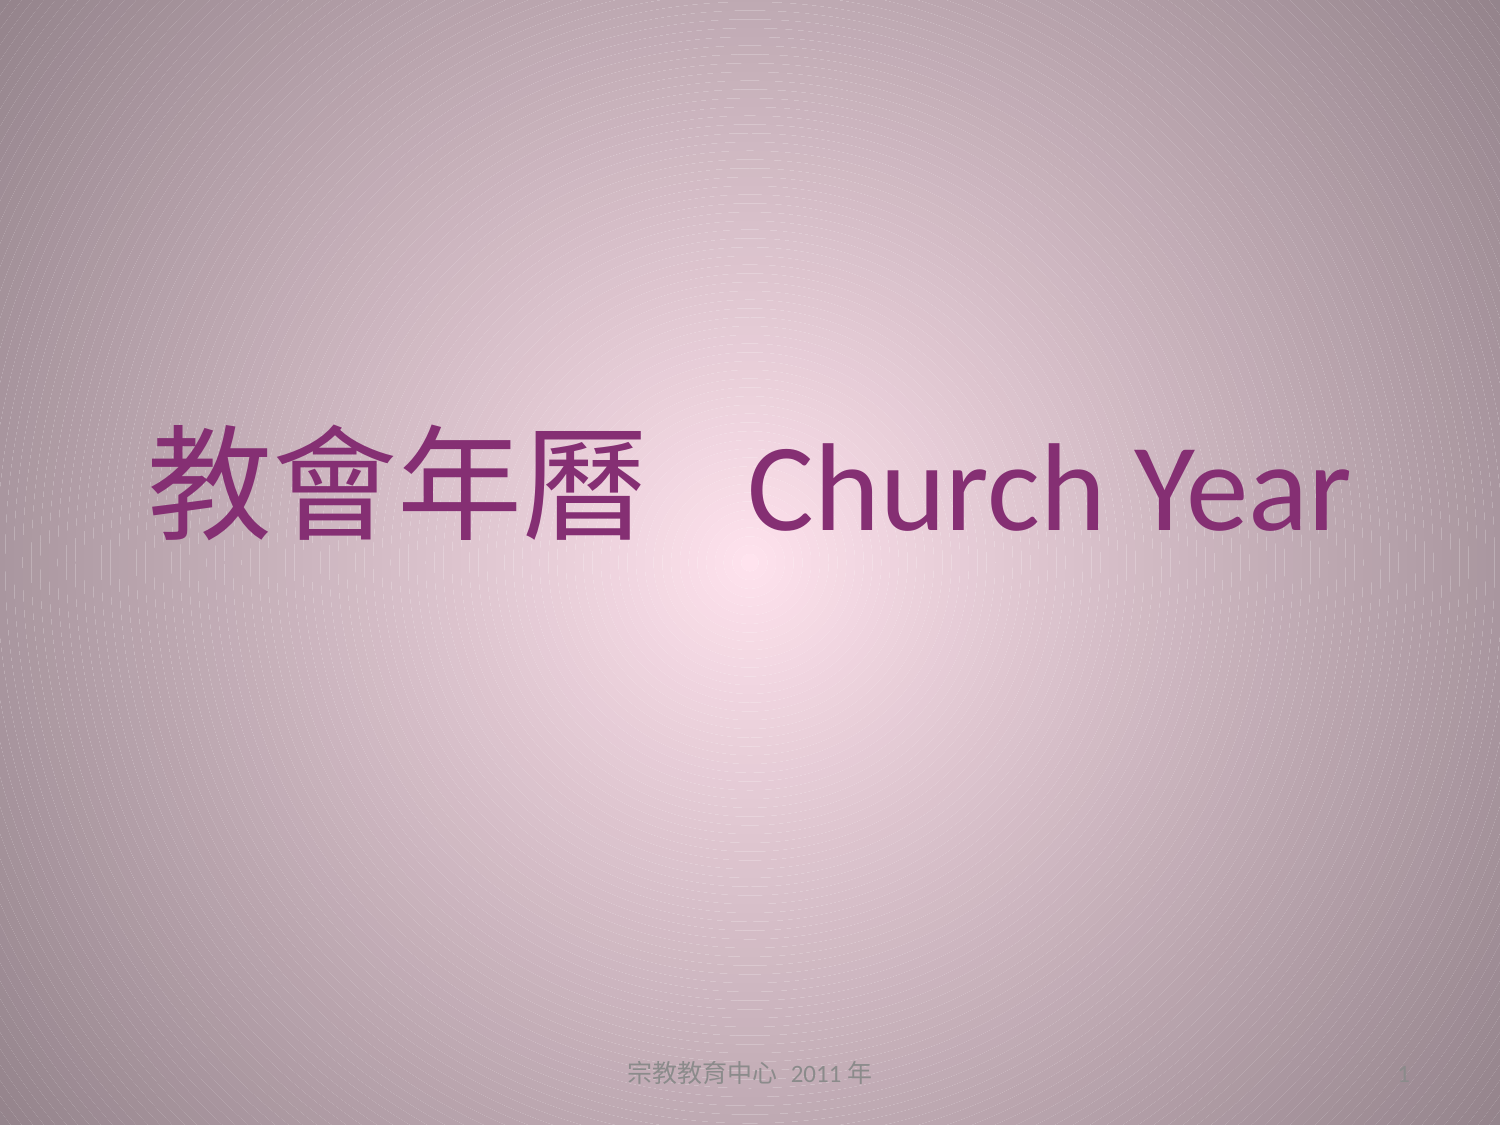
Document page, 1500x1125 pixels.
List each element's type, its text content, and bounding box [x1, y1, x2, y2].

slide_number 1 [1074, 1042, 1425, 1103]
footer 宗教教育中心 2011年 [512, 1042, 988, 1103]
title 教會年曆 Church Year [112, 175, 1388, 786]
